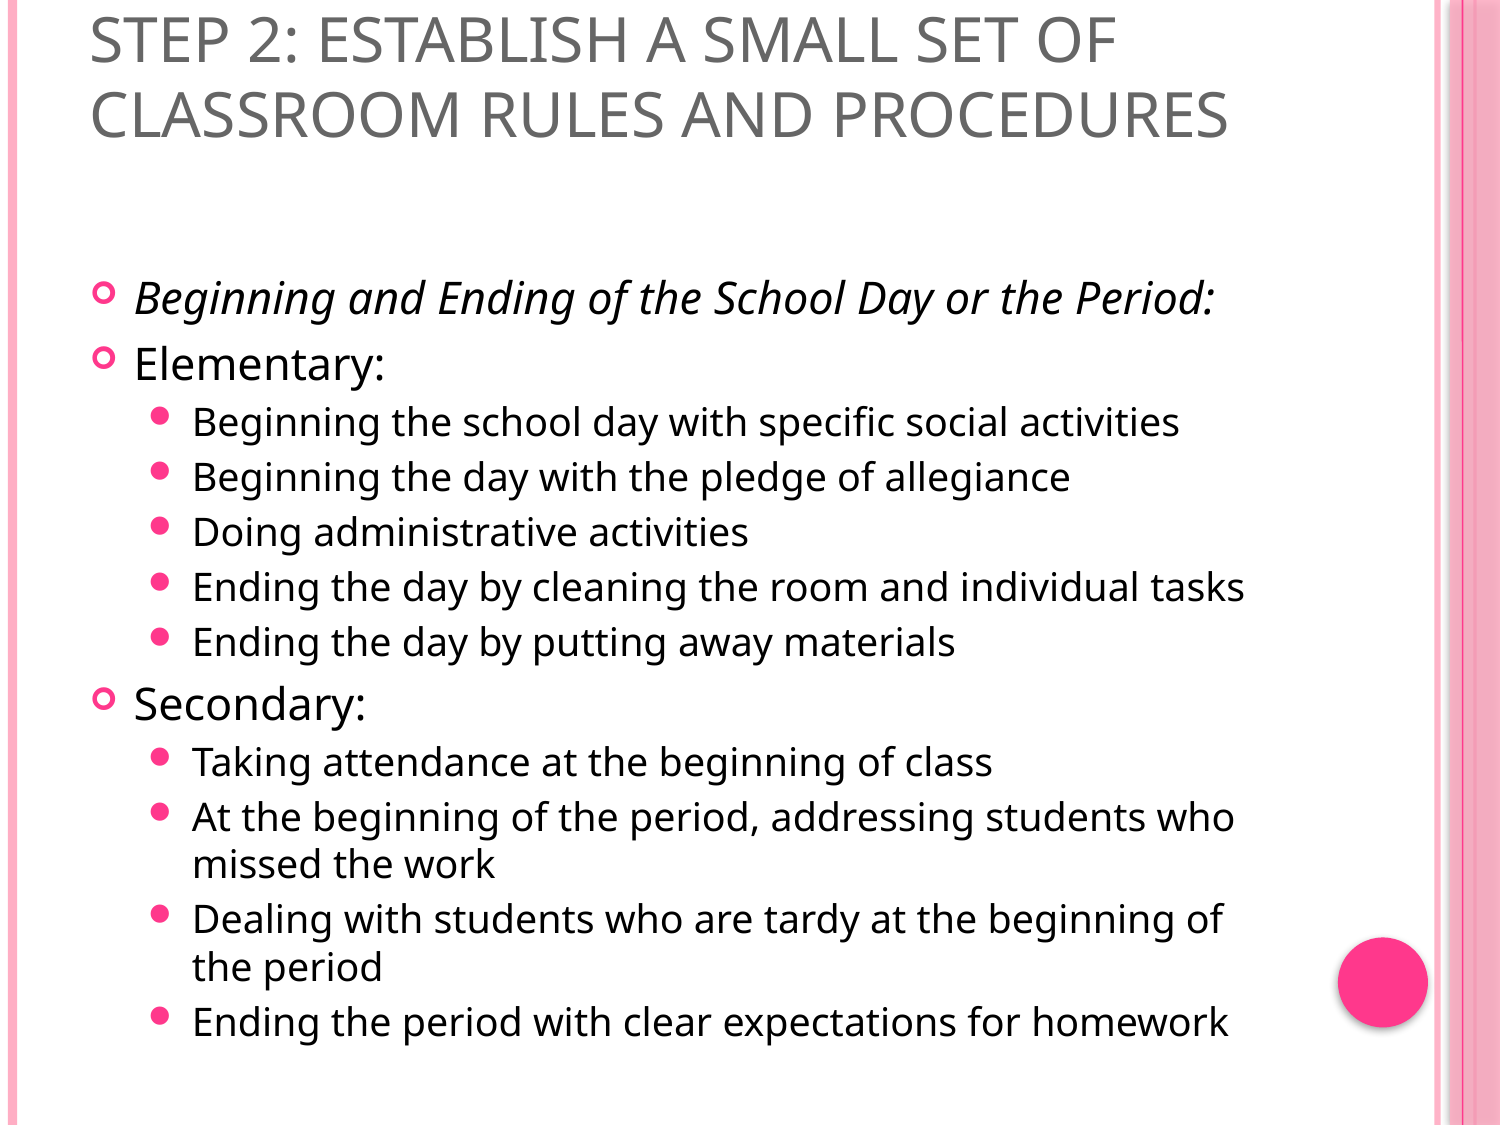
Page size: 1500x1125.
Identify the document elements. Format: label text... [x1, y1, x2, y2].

list Beginning and Ending of the School Day or the Period: Elementary: Beginning the school day with specific social activities Beginning the day with the pledge of allegiance Doing administrative activities Ending the day by cleaning the room and individual tasks Ending the day by putting away materials Secondary: Taking attendance at the beginning of class At the beginning of the period, addressing students who missed the work Dealing with students who are tardy at the beginning of the period Ending the period with clear expectations for homework [75, 262, 1300, 1062]
title Step 2: Establish a small set of classroom rules and procedures [75, 45, 1300, 233]
